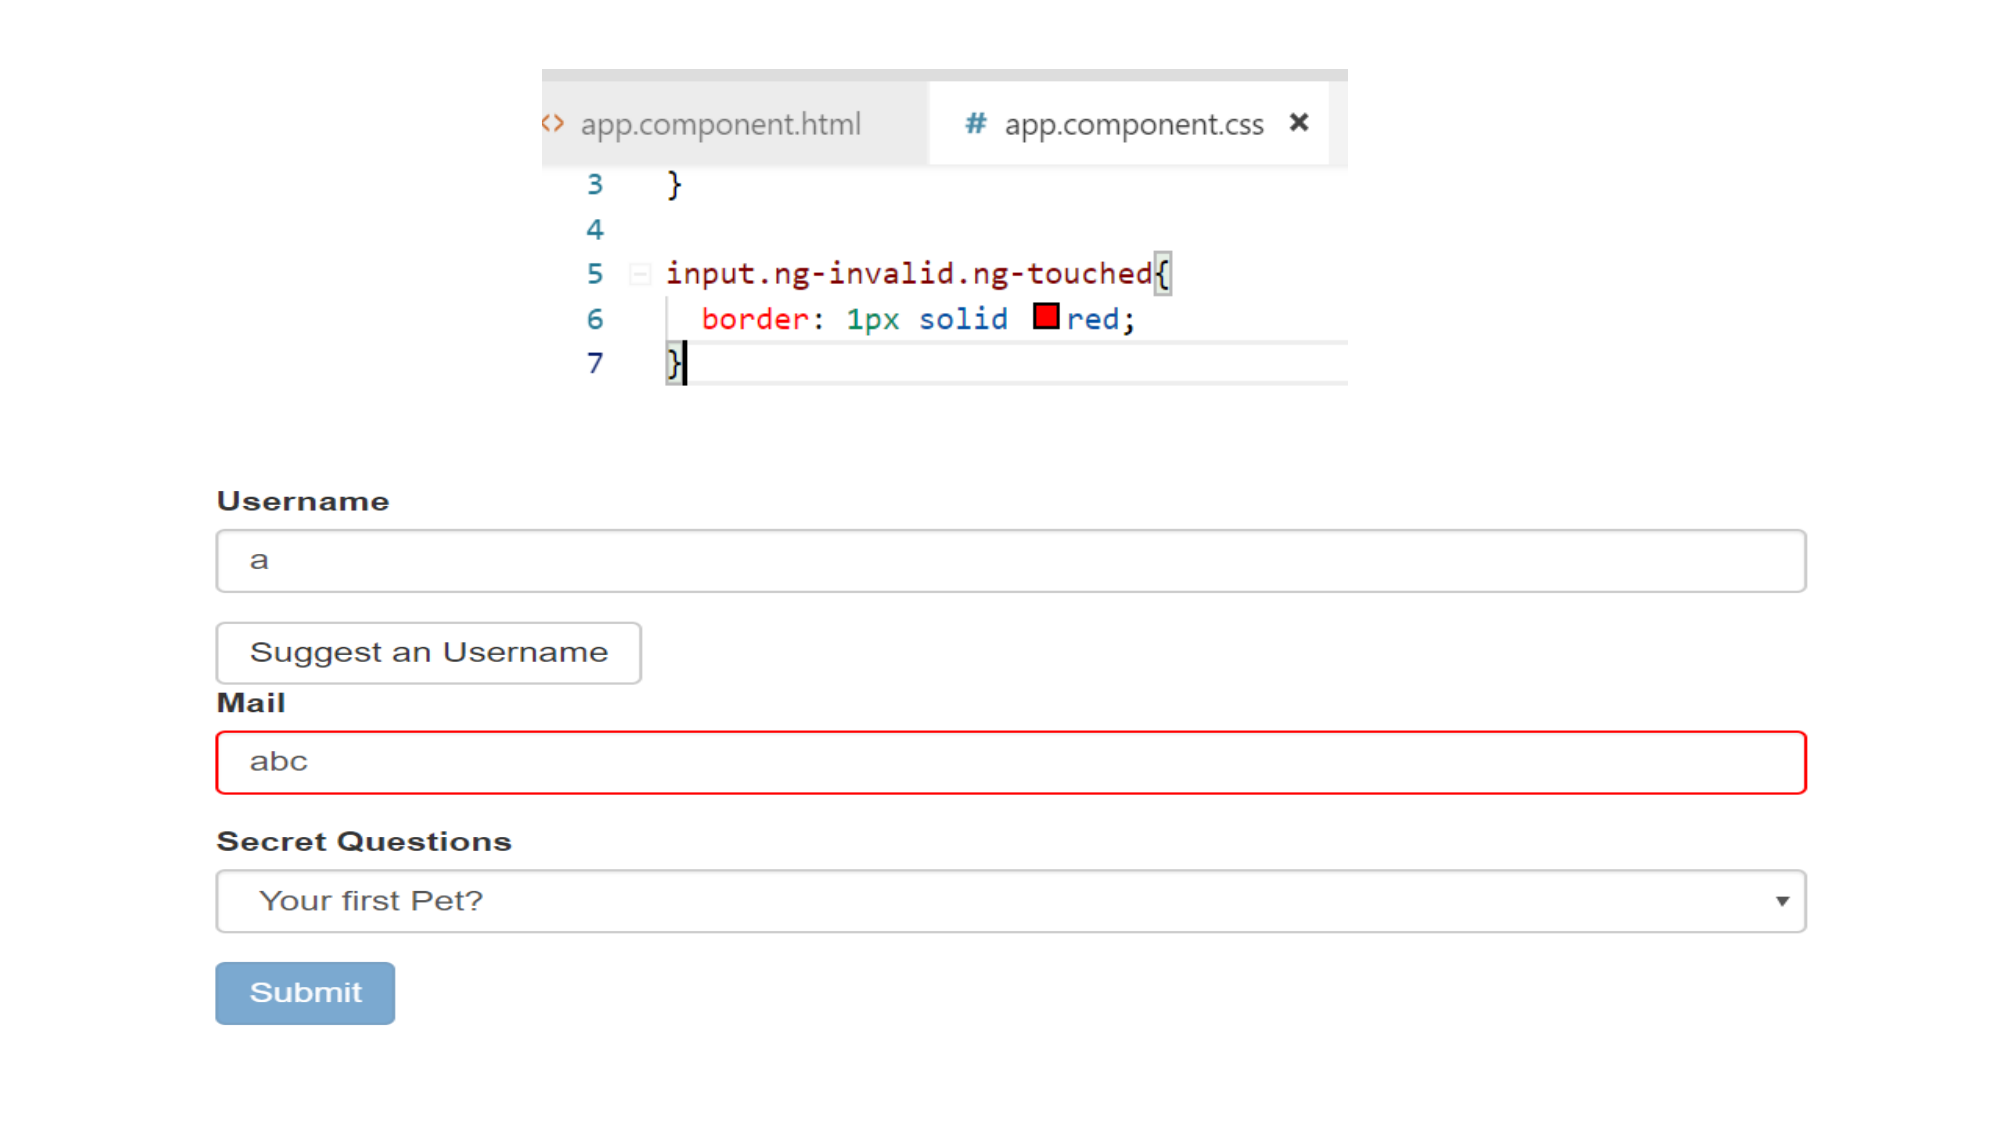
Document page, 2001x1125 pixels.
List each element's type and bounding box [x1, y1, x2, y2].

picture [139, 443, 1831, 1056]
picture [542, 69, 1348, 411]
